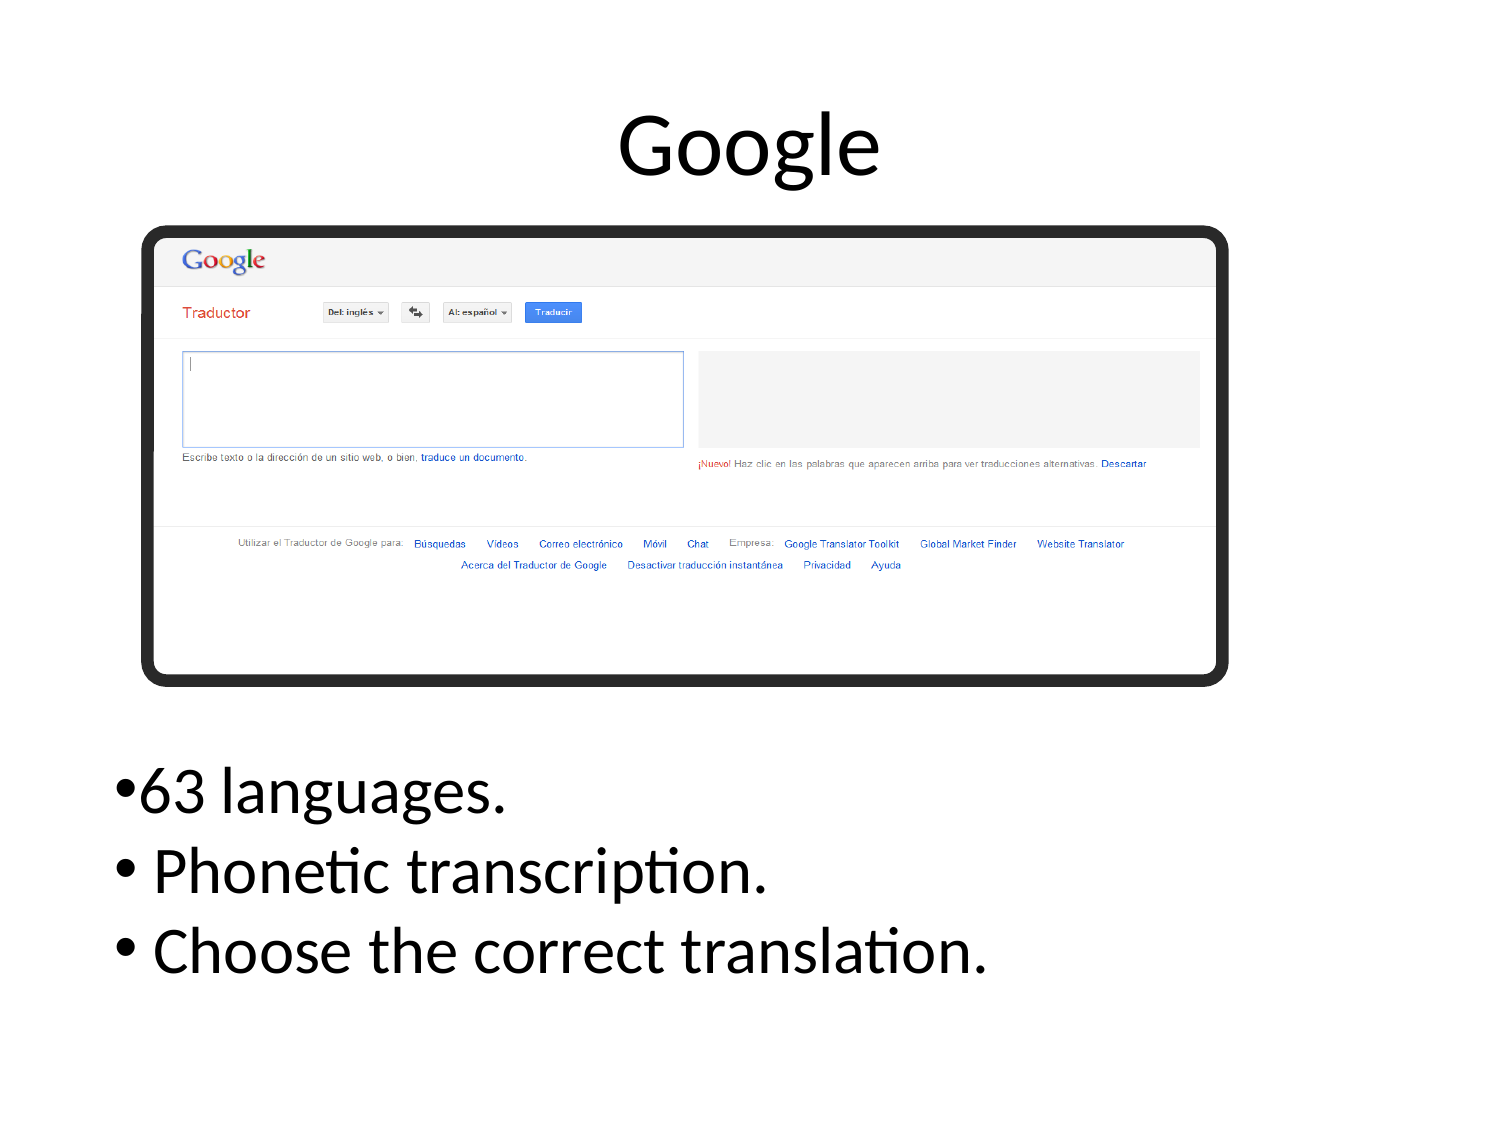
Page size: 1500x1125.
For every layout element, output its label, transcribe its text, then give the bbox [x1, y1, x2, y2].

title Google [75, 45, 1425, 233]
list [147, 231, 1223, 681]
text_box 63 languages. Phonetic transcription. Choose the correct translation. [100, 739, 1069, 1040]
